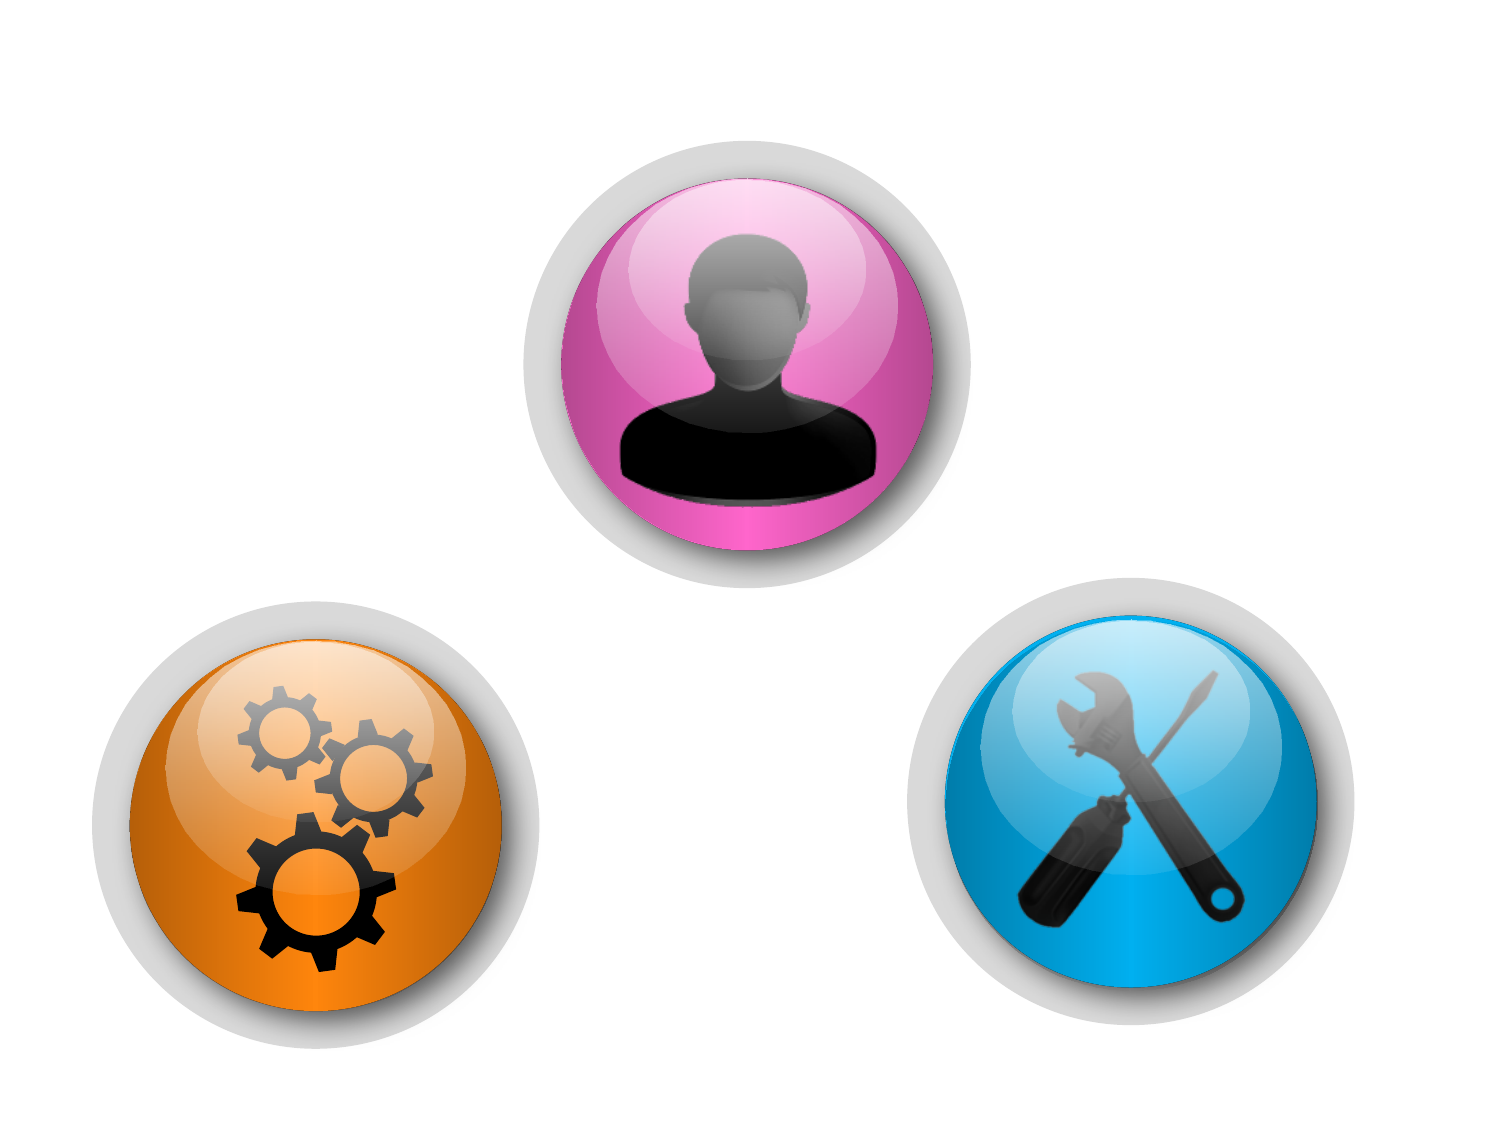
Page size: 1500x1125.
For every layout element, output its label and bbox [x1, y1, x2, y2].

text_box [908, 579, 1353, 1024]
text_box [944, 618, 1318, 992]
text_box [129, 639, 502, 1012]
text_box [93, 603, 538, 1047]
text_box [525, 142, 969, 587]
text_box [560, 177, 934, 550]
